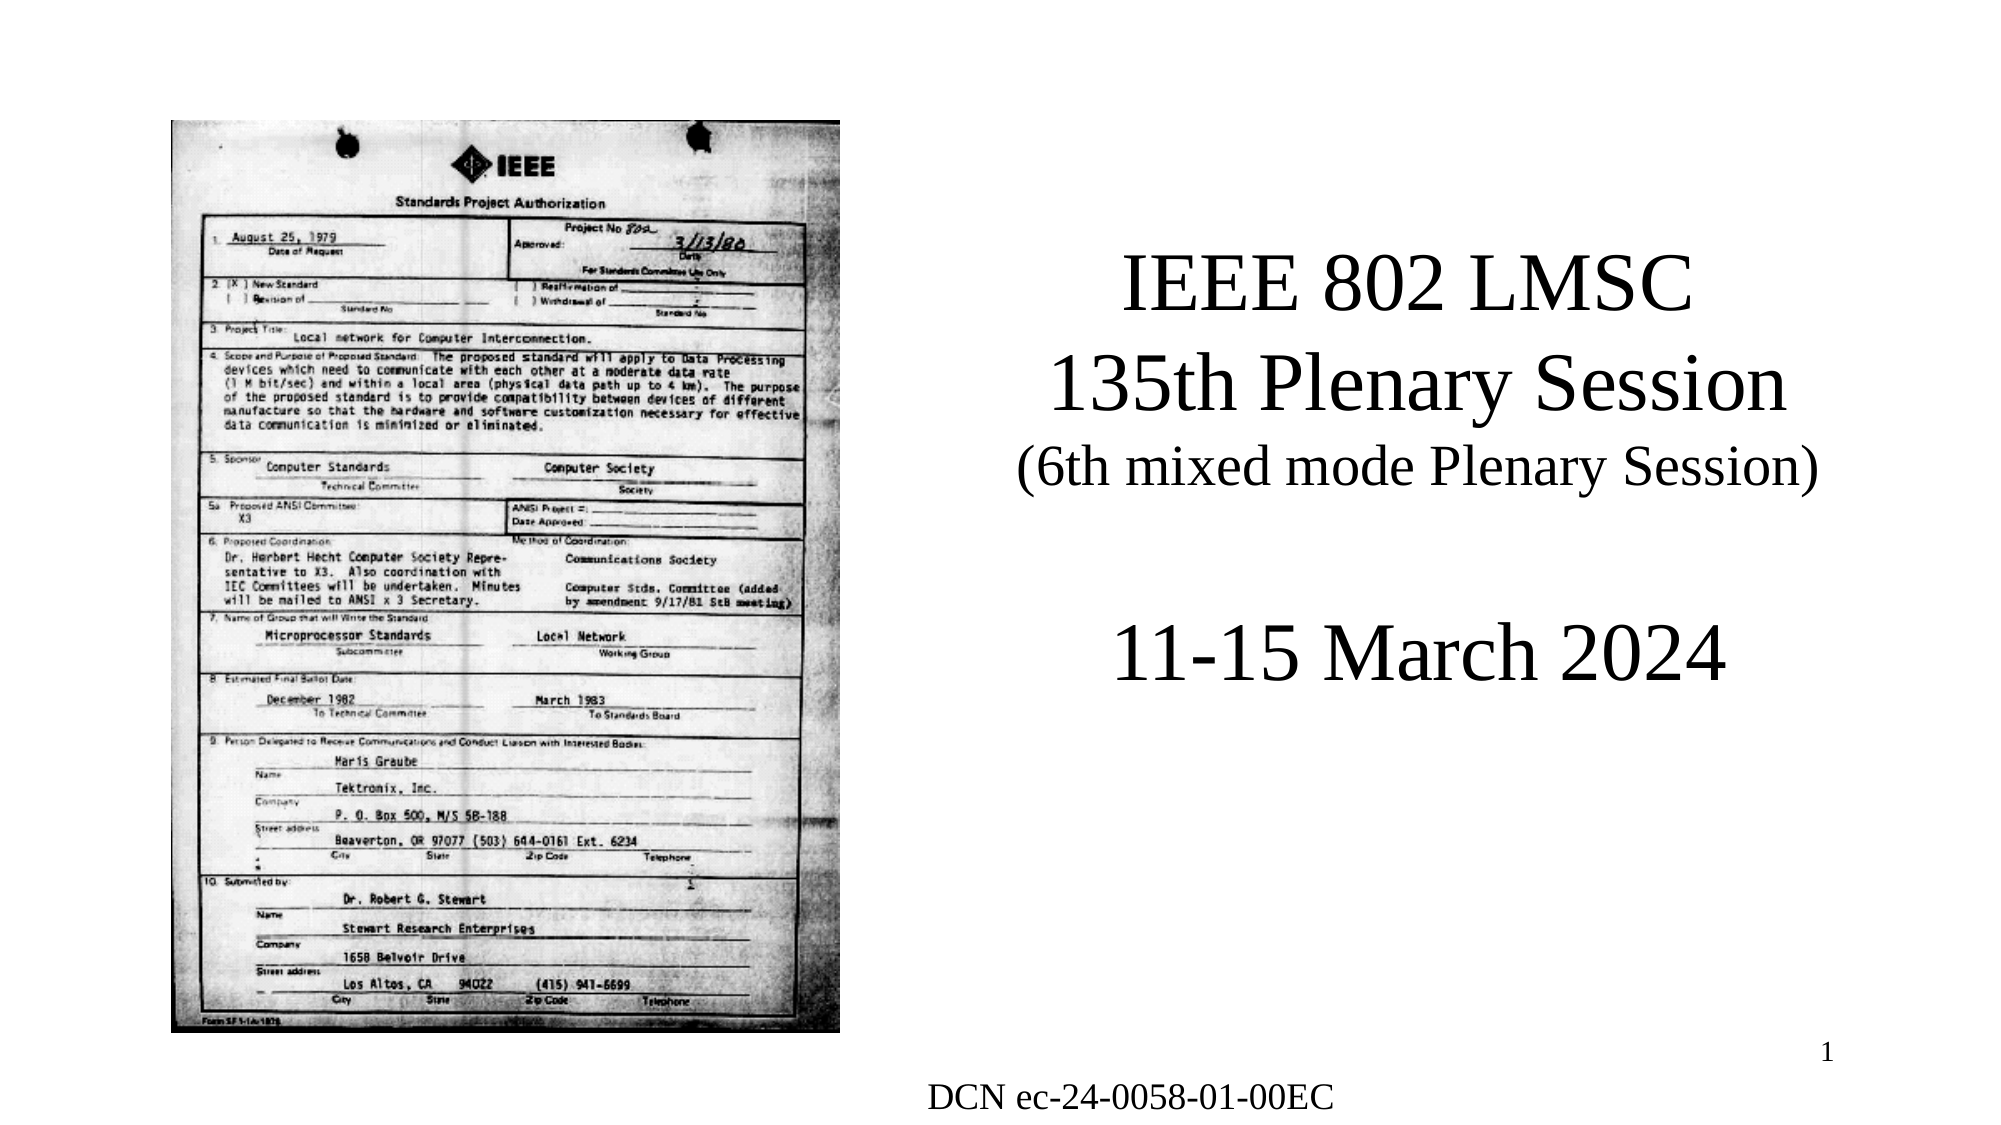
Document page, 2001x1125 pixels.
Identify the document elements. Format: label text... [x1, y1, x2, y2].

text_box DCN ec-24-0058-01-00EC [912, 1064, 1780, 1125]
picture [171, 119, 840, 1033]
title IEEE 802 LMSC 135th Plenary Session (6th mixed mode Plenary Session) 11-15 March 2024 [862, 137, 1976, 788]
slide_number 1 [1433, 1024, 1851, 1101]
